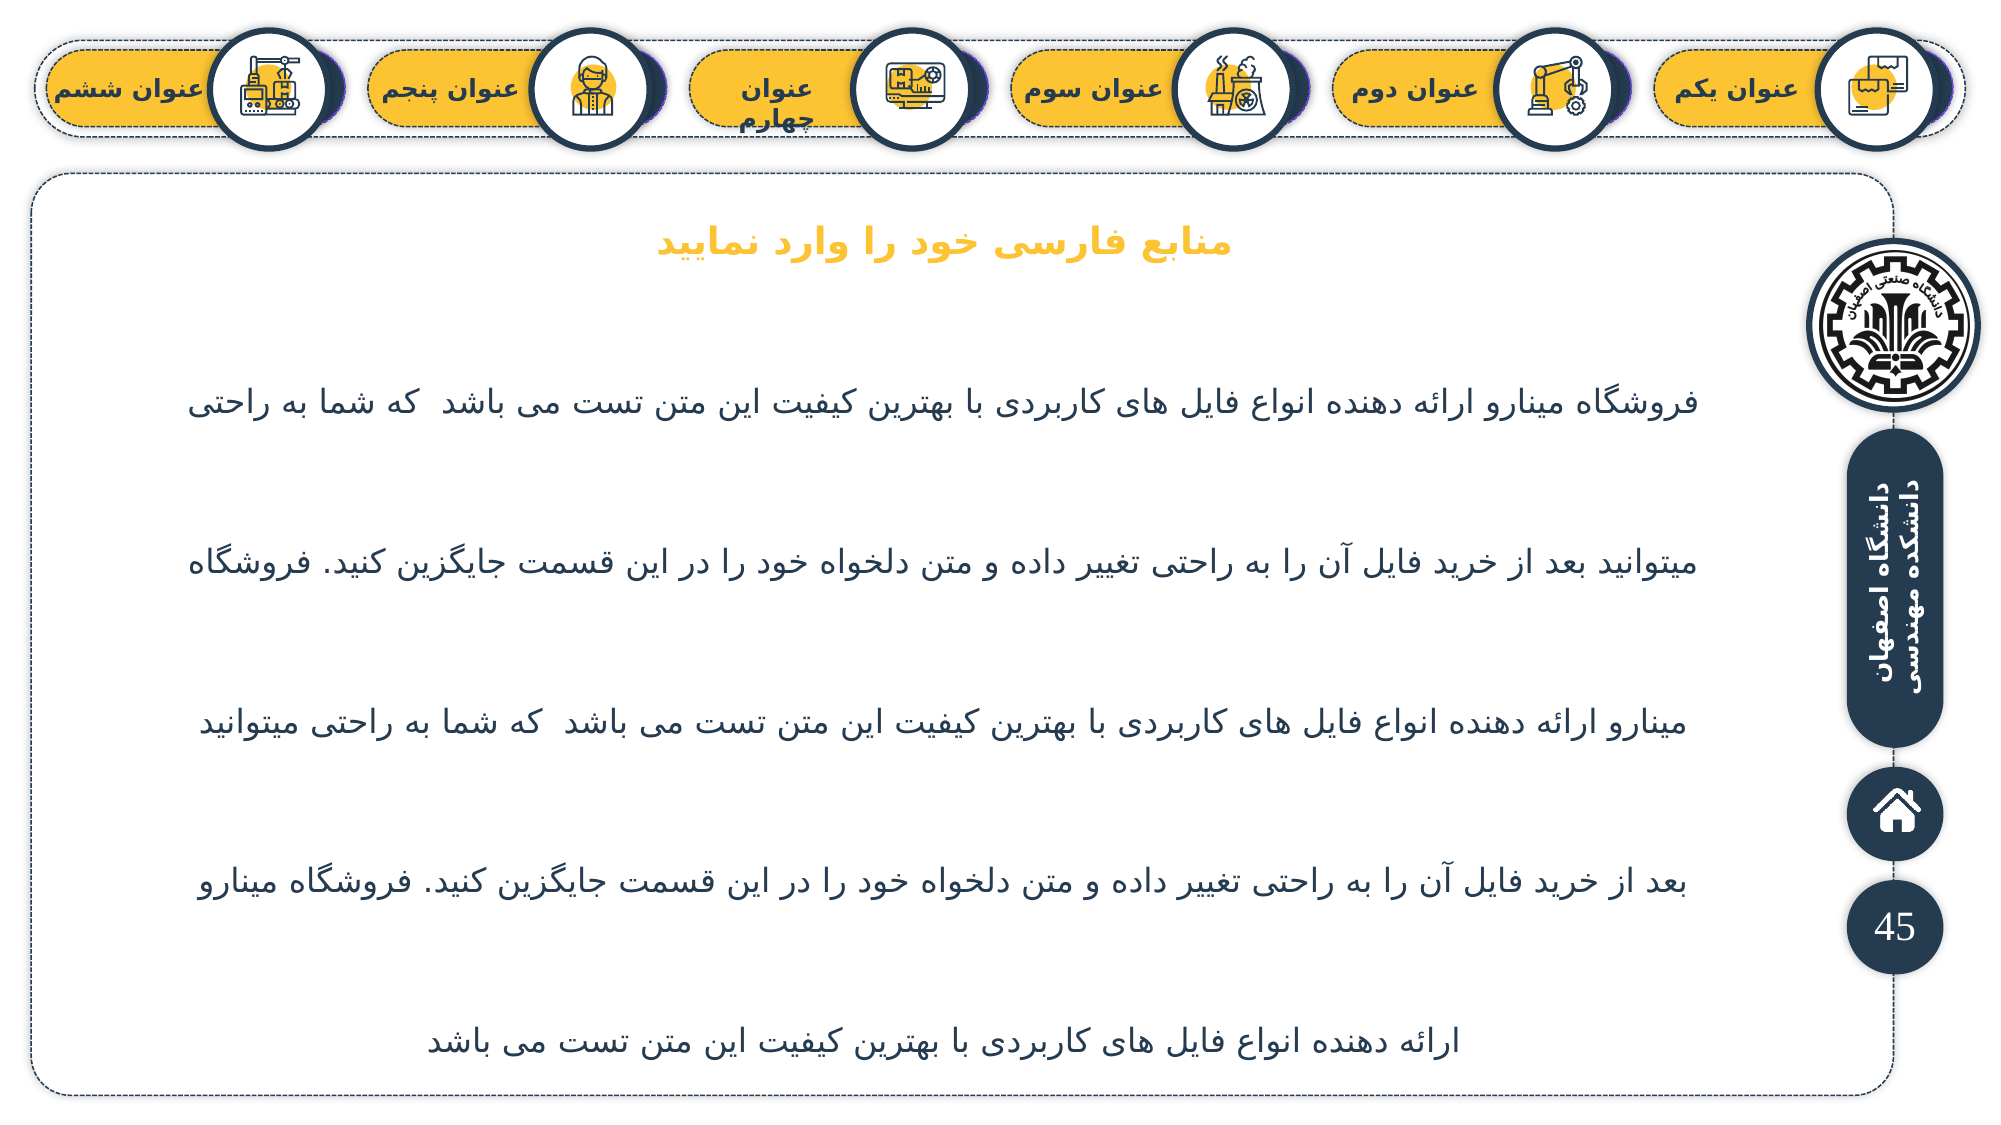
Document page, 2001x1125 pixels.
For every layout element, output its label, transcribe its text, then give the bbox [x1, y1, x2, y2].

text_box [885, 62, 946, 109]
slide_number 45 [1846, 891, 1944, 952]
text_box عنوان چهارم [690, 65, 864, 140]
text_box منابع فارسی خود را وارد نمایید [509, 209, 1379, 253]
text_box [240, 55, 301, 116]
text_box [572, 55, 614, 116]
text_box فروشگاه مینارو ارائه دهنده انواع فایل های کاربردی با بهترین کیفیت این متن تست می باشد که شما به راحتی میتوانید بعد از خرید فایل آن را به راحتی تغییر داده و متن دلخواه خود را در این قسمت جایگزین کنید. فروشگاه مینارو ارائه دهنده انواع فایل های کاربردی با بهترین کیفیت این متن تست می باشد که شما به راحتی میتوانید بعد از خرید فایل آن را به راحتی تغییر داده و متن دلخواه خود را در این قسمت جایگزین کنید. فروشگاه مینارو ارائه دهنده انواع فایل های کاربردی با بهترین کیفیت این متن تست می باشد [159, 253, 1729, 1067]
text_box [614, 75, 618, 100]
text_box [1848, 55, 1909, 116]
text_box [1527, 55, 1588, 116]
text_box عنوان ششم [37, 65, 221, 110]
picture [1819, 250, 1970, 402]
text_box عنوان دوم [1323, 65, 1507, 110]
text_box عنوان پنجم [358, 65, 543, 110]
picture [1873, 786, 1921, 833]
text_box عنوان سوم [1002, 65, 1186, 110]
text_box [1207, 55, 1267, 116]
text_box عنوان یکم [1645, 65, 1829, 110]
text_box دانشگاه اصفهان دانشکده مهندسی [1855, 426, 1931, 748]
